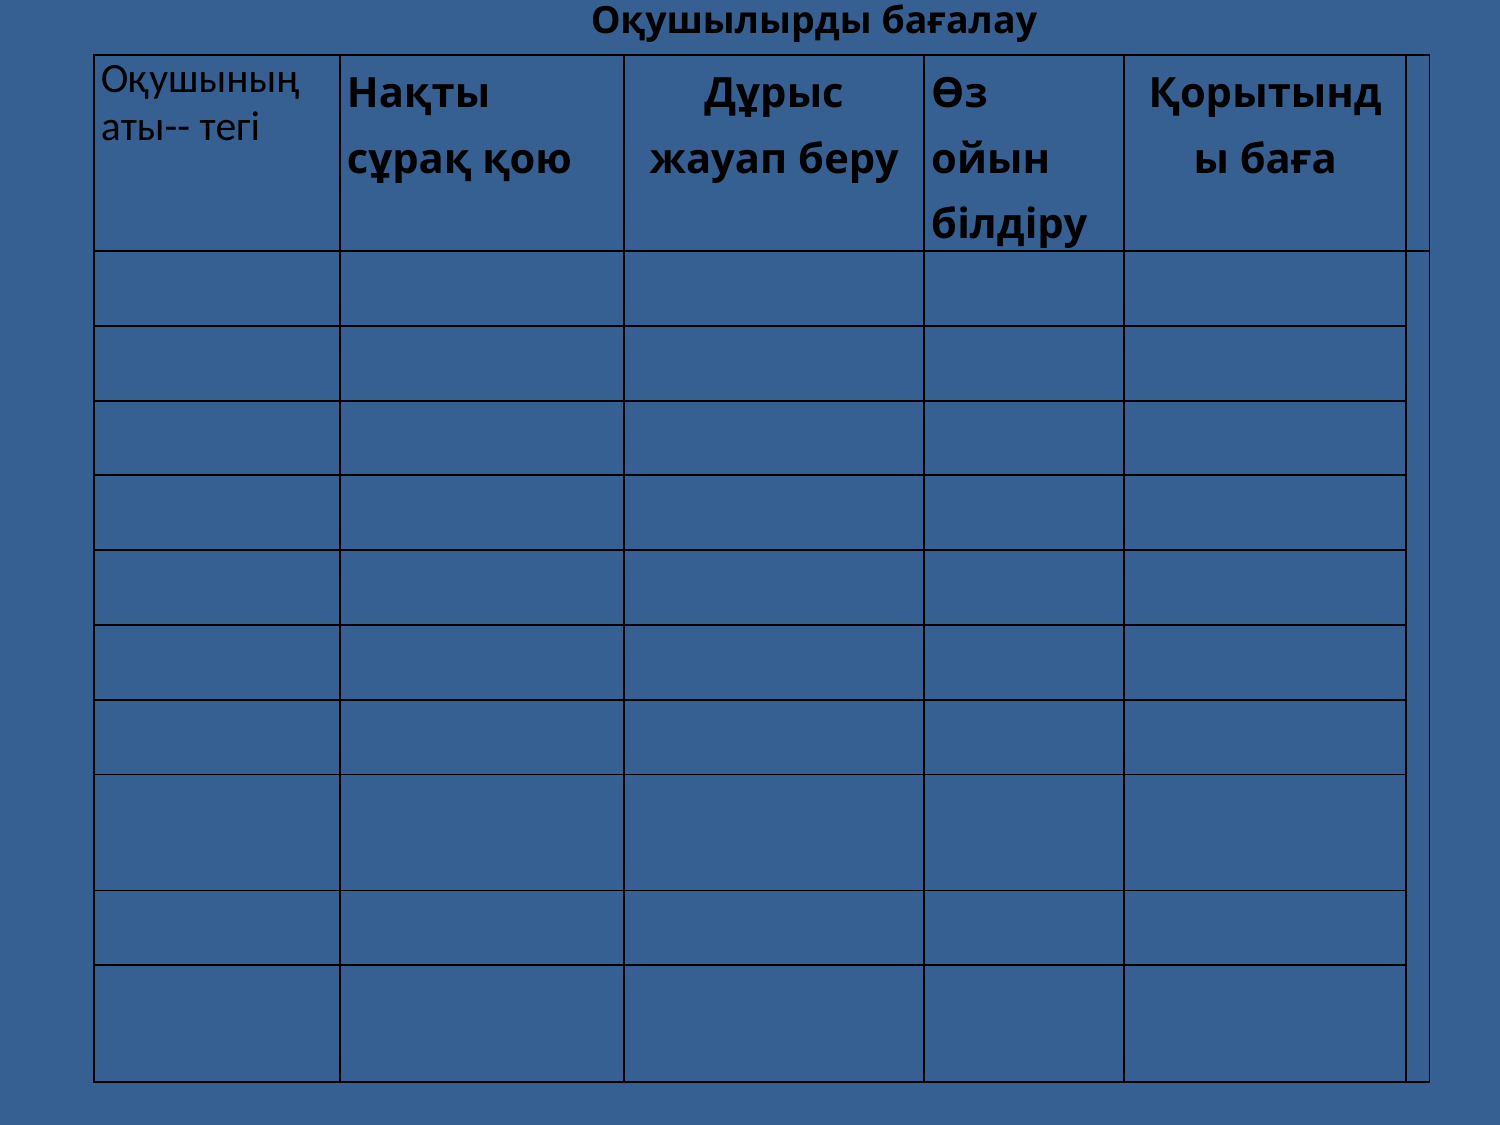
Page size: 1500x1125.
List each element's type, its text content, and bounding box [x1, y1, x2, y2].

table_header [1407, 56, 1429, 250]
table_cell [341, 551, 623, 624]
table_cell [1407, 252, 1429, 1081]
table_cell [625, 775, 923, 890]
table_cell [341, 966, 623, 1081]
table_cell [95, 626, 339, 699]
table_cell [1125, 551, 1405, 624]
table_cell [925, 626, 1123, 699]
table_cell [95, 476, 339, 549]
table_cell [1125, 327, 1405, 400]
table_cell [925, 402, 1123, 474]
table_cell [95, 551, 339, 624]
table_cell [625, 891, 923, 964]
table_cell [925, 966, 1123, 1081]
table_cell [925, 327, 1123, 400]
table_cell [341, 626, 623, 699]
table_cell [925, 476, 1123, 549]
table_header Нақты сұрақ қою [341, 94, 623, 250]
table_cell [341, 775, 623, 890]
table_cell [95, 402, 339, 474]
table_cell [341, 476, 623, 549]
table_cell [925, 551, 1123, 624]
table_cell [1125, 891, 1405, 964]
table_cell [625, 551, 923, 624]
table_cell [625, 476, 923, 549]
table_cell [341, 701, 623, 774]
table_cell [341, 891, 623, 964]
table_cell [625, 327, 923, 400]
table_cell [1125, 775, 1405, 890]
table_cell [625, 626, 923, 699]
table_cell [1125, 402, 1405, 474]
table_cell [95, 701, 339, 774]
table_cell [341, 327, 623, 400]
table_cell [95, 775, 339, 890]
table_cell [341, 402, 623, 474]
table_cell [625, 252, 923, 325]
table_cell [625, 966, 923, 1081]
table_cell [925, 891, 1123, 964]
table_cell [95, 891, 339, 964]
table_cell [625, 701, 923, 774]
table_cell [1125, 476, 1405, 549]
table_cell [625, 402, 923, 474]
table_cell [95, 327, 339, 400]
table_header Оқушының аты-- тегі [95, 94, 339, 250]
table_header Өз ойын білдіру [925, 94, 1123, 250]
table_cell [1125, 701, 1405, 774]
table_cell [341, 252, 623, 325]
table_cell [925, 252, 1123, 325]
table_cell [1125, 252, 1405, 325]
table_cell [1125, 626, 1405, 699]
table_cell [925, 701, 1123, 774]
table_cell [95, 966, 339, 1081]
table_cell [925, 775, 1123, 890]
table_header Қорытынды баға [1125, 56, 1405, 250]
table_header Дұрыс жауап беру [625, 94, 923, 250]
table_cell [95, 252, 339, 325]
text_box Оқушылырды бағалау [0, 0, 1278, 94]
table_cell [1125, 966, 1405, 1081]
